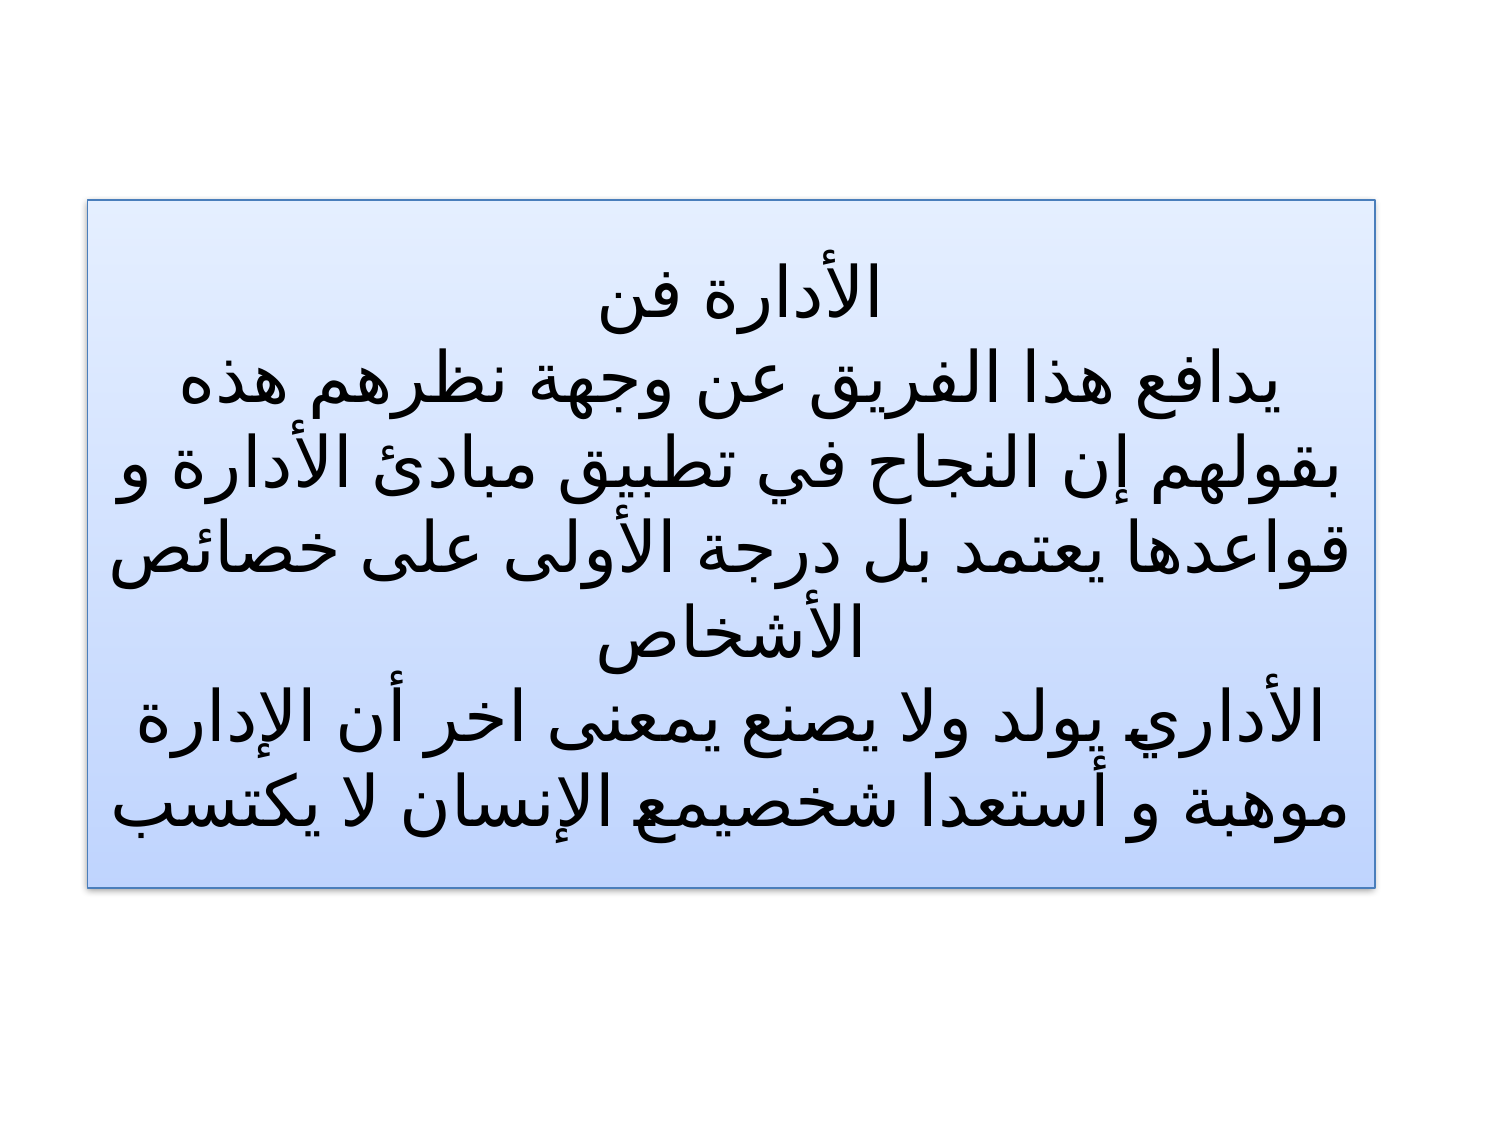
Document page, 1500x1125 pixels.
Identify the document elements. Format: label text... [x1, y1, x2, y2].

title الأدارة فن يدافع هذا الفريق عن وجهة نظرهم هذه بقولهم إن النجاح في تطبيق مبادئ الأدارة و قواعدها يعتمد بل درجة الأولى على خصائص الأشخاص الأداري يولد ولا يصنع يمعنى اخر أن الإدارة موهبة و أستعدا شخصيمع الإنسان لا يكتسب [87, 199, 1376, 889]
